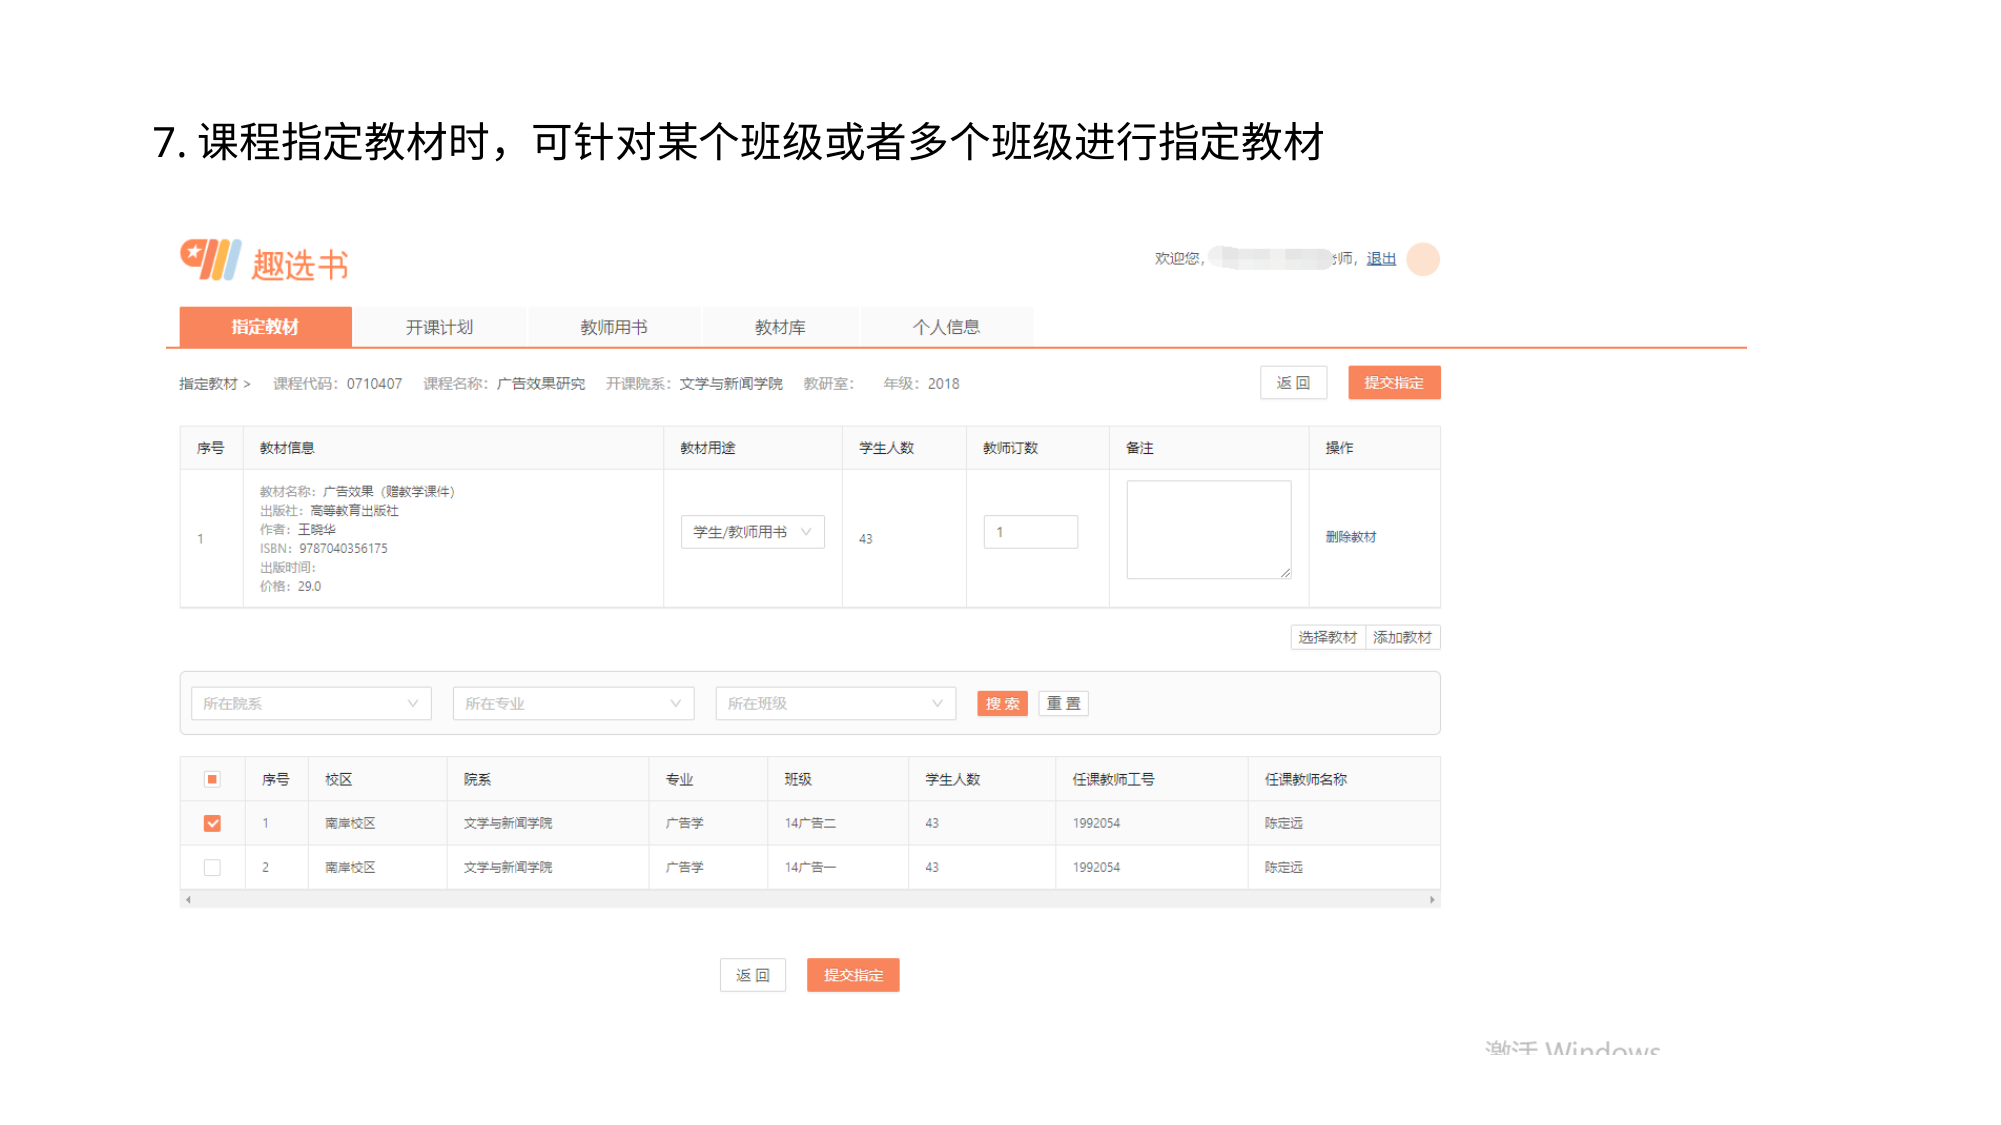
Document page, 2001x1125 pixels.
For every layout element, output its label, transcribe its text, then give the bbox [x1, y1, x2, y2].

picture [166, 212, 1747, 1055]
title 7.课程指定教材时，可针对某个班级或者多个班级进行指定教材 [137, 59, 1863, 228]
